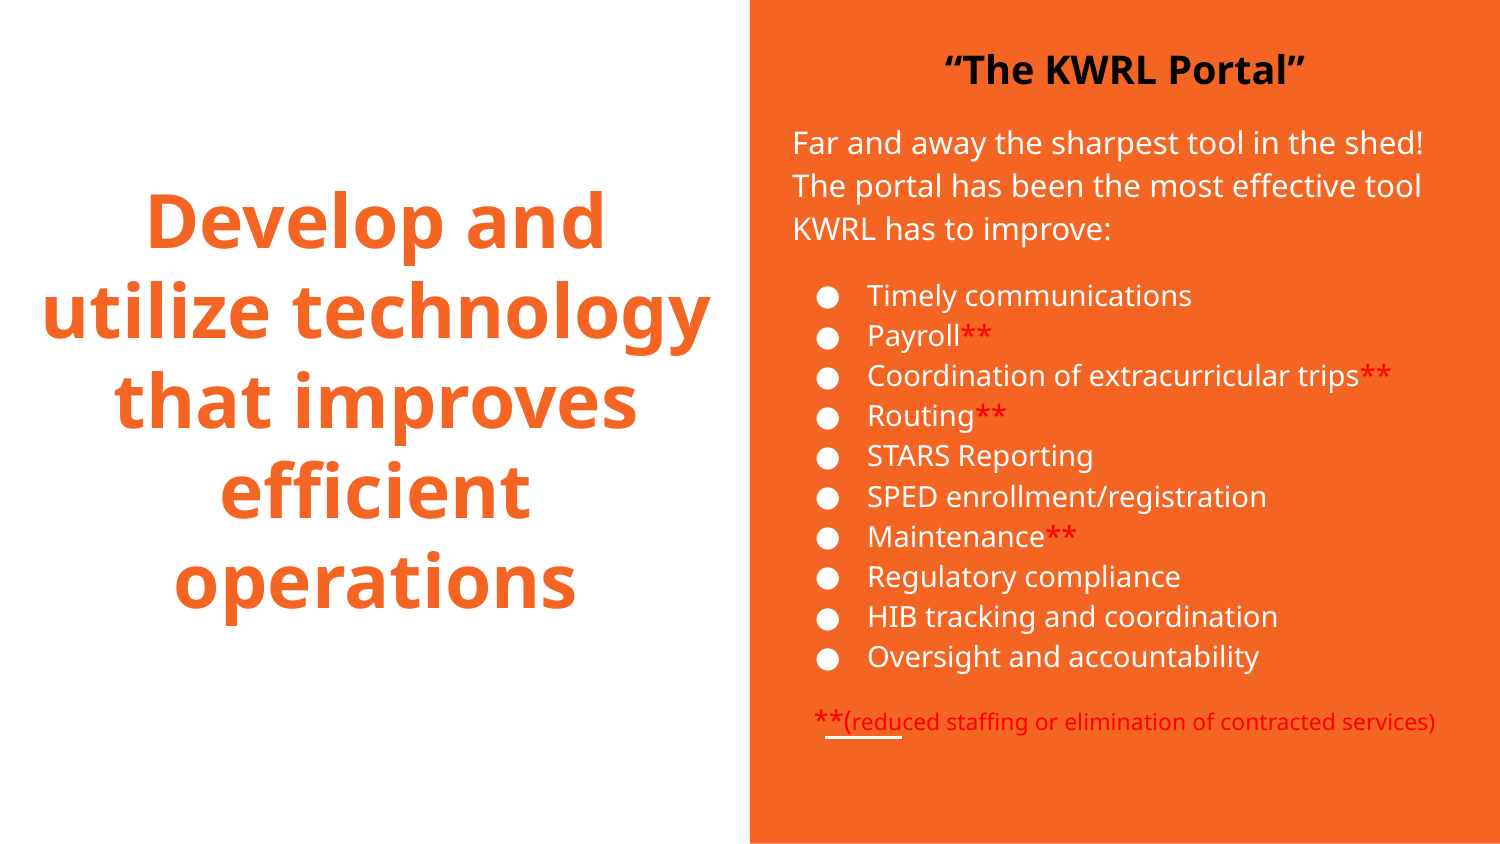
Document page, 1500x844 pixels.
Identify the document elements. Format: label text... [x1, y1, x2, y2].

title Develop and utilize technology that improves efficient operations [12, 117, 740, 639]
list “The KWRL Portal” Far and away the sharpest tool in the shed! The portal has been the most effective tool KWRL has to improve: Timely communications Payroll** Coordination of extracurricular trips** Routing** STARS Reporting SPED enrollment/registration Maintenance** Regulatory compliance HIB tracking and coordination Oversight and accountability **(reduced staffing or elimination of contracted services) [776, 23, 1474, 751]
